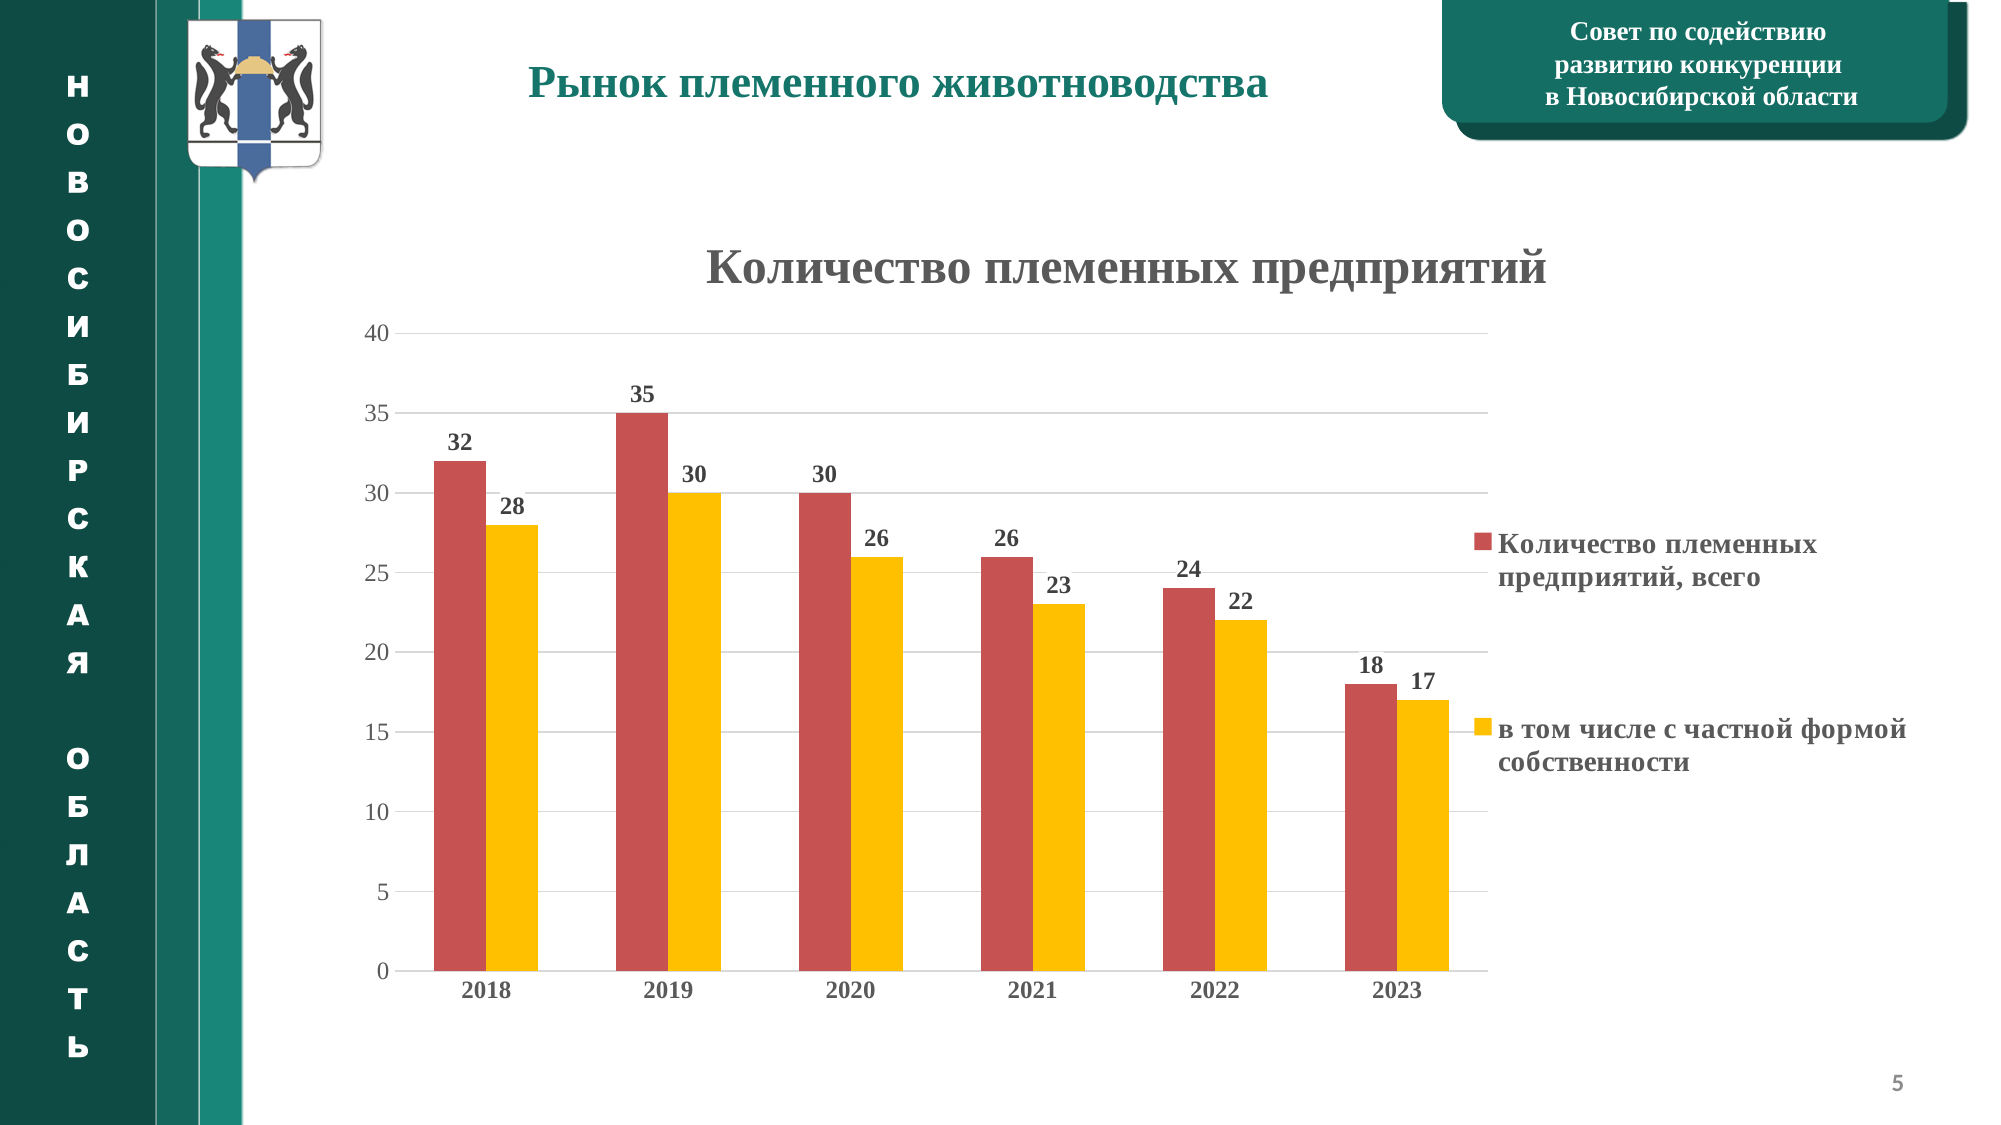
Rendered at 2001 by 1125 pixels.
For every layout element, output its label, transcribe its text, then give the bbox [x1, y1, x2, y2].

slide_number 5 [1469, 1058, 1920, 1112]
text_box Совет по содействию развитию конкуренции в Новосибирской области [1465, 27, 1938, 98]
chart [333, 78, 1920, 1052]
text_box Рынок племенного животноводства [345, 0, 1452, 180]
picture [0, 0, 2001, 1125]
text_box [1441, 0, 1949, 125]
text_box [1455, 1, 1967, 141]
